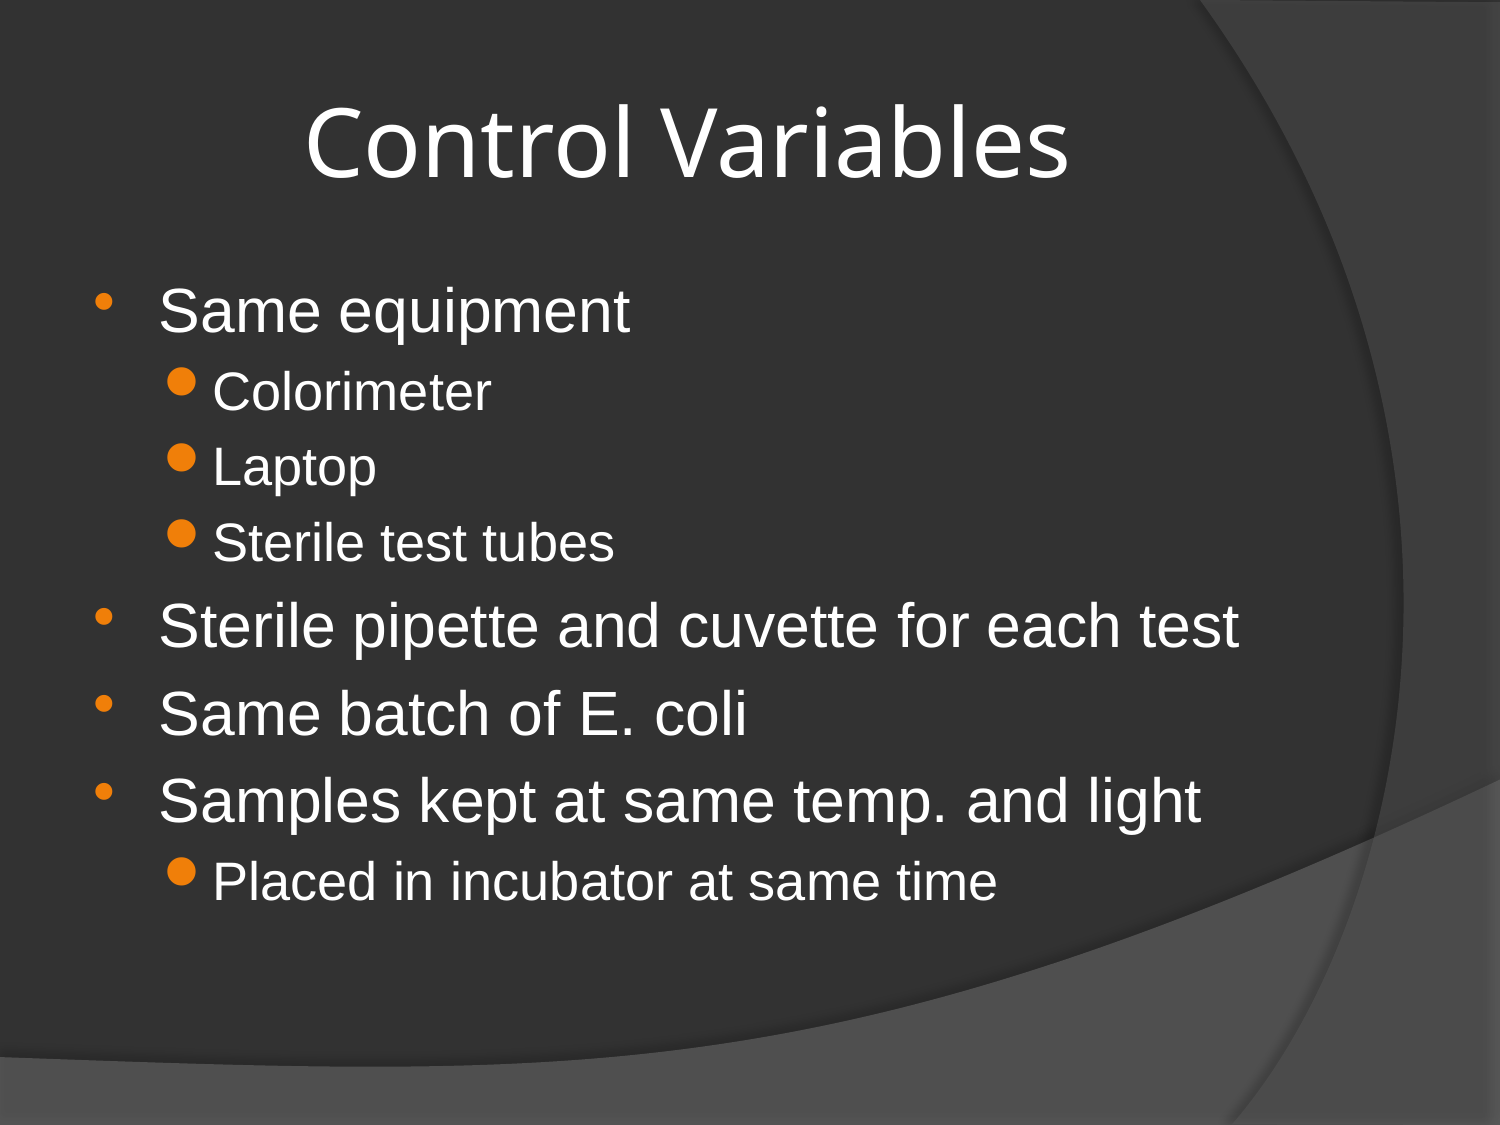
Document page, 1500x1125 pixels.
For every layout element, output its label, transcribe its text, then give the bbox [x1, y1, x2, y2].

title Control Variables [75, 45, 1300, 233]
list Same equipment Colorimeter Laptop Sterile test tubes Sterile pipette and cuvette for each test Same batch of E. coli Samples kept at same temp. and light Placed in incubator at same time [75, 262, 1300, 1005]
